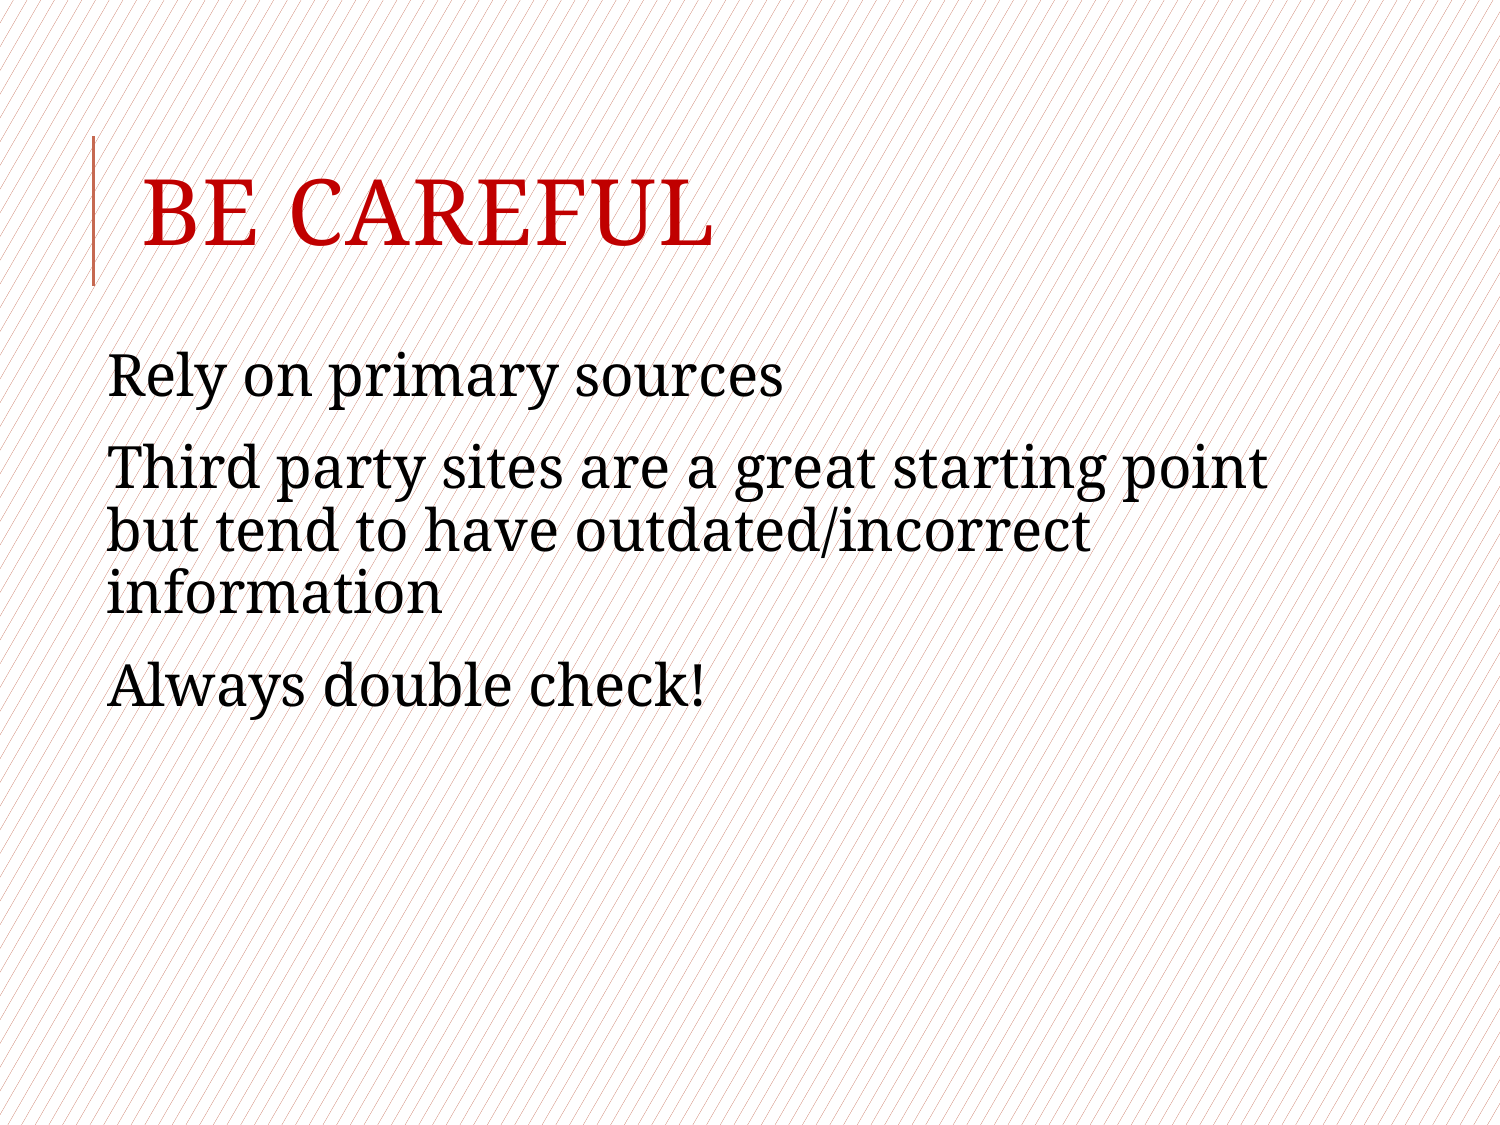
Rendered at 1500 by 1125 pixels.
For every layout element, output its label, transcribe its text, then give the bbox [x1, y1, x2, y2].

list Rely on primary sources Third party sites are a great starting point but tend to have outdated/incorrect information Always double check! [84, 338, 1364, 882]
title Be careful [126, 96, 1322, 338]
